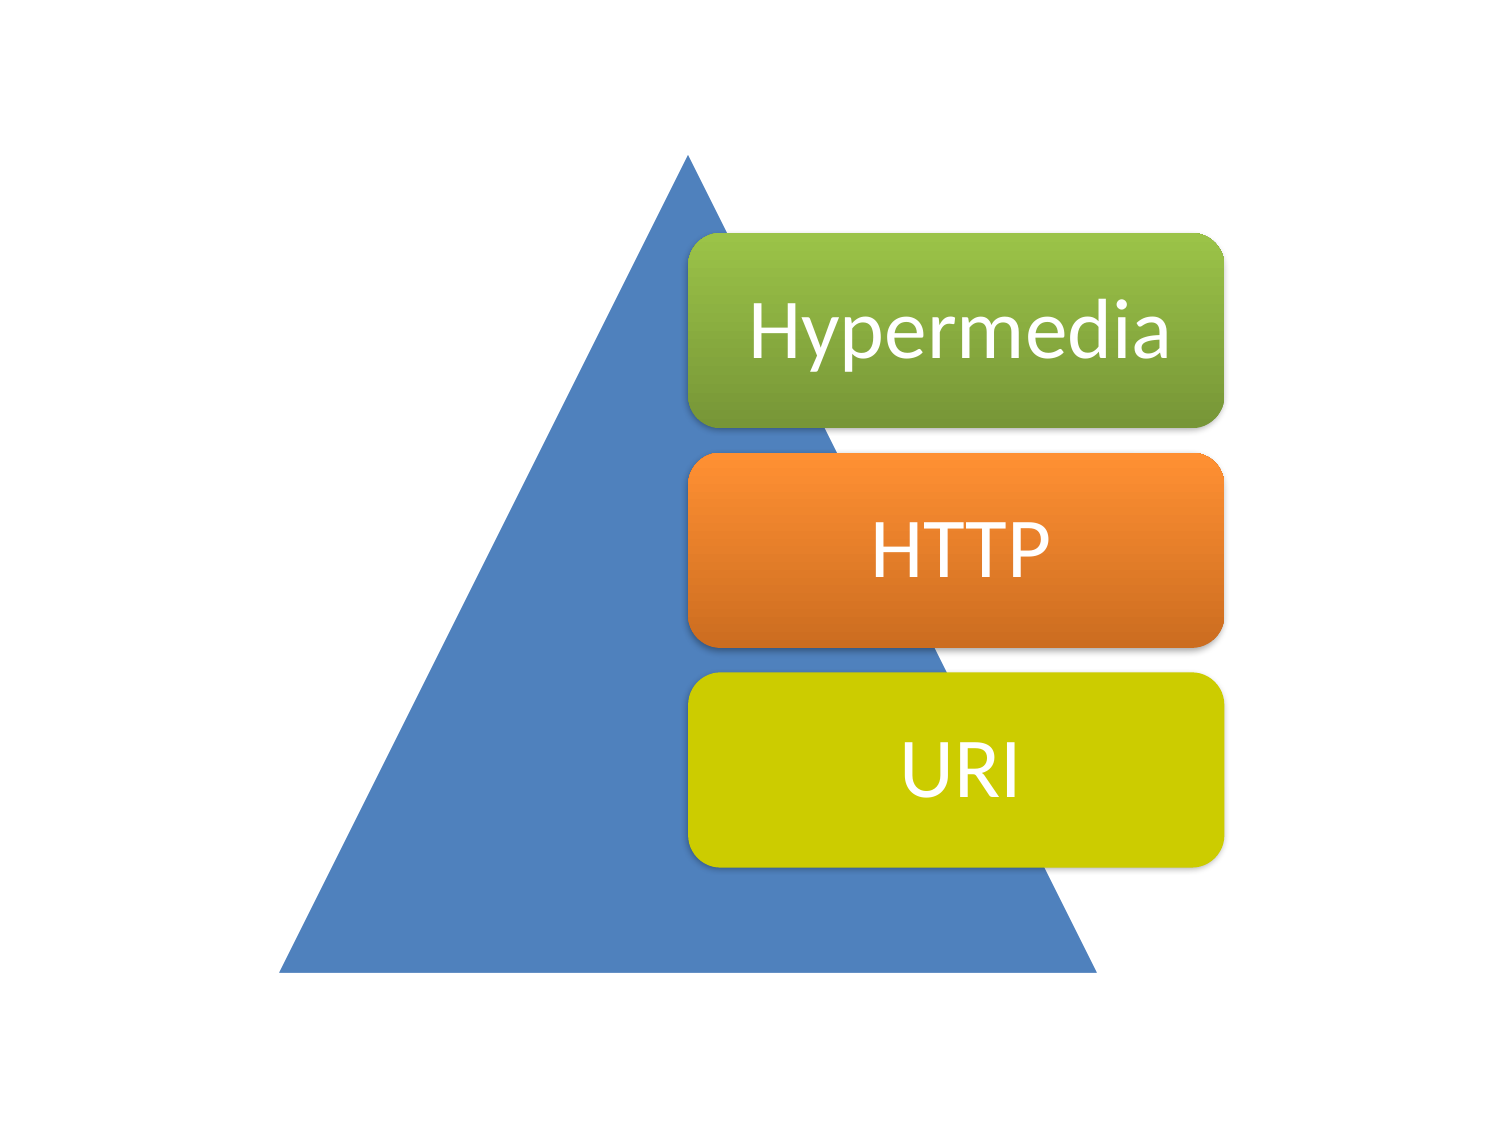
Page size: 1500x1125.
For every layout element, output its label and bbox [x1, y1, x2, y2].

text_box [68, 149, 1432, 976]
